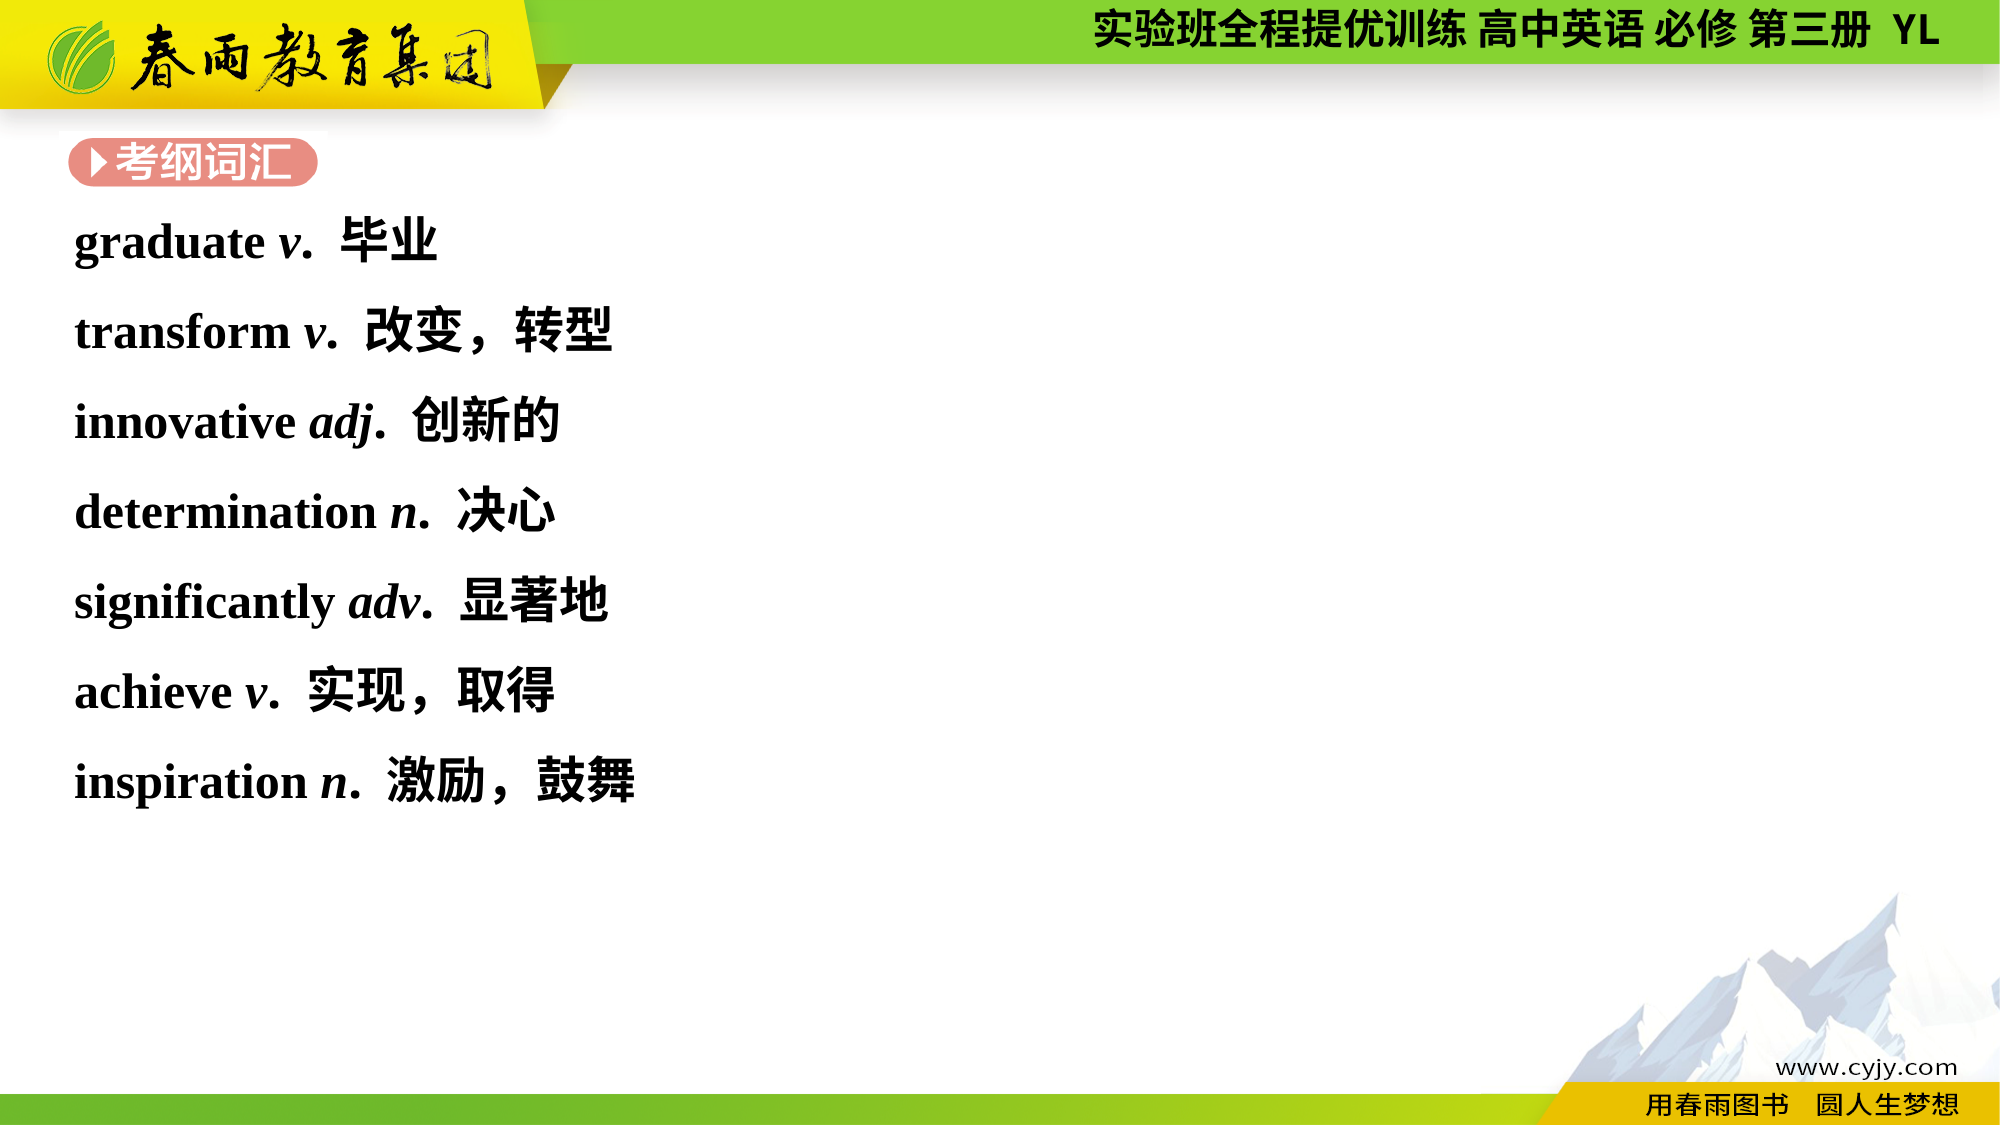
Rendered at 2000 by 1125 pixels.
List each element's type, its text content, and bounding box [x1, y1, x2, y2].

picture [0, 0, 2000, 1125]
list graduate v. 毕业 transform v. 改变，转型 innovative adj. 创新的 determination n. 决心 significantly adv. 显著地 achieve v. 实现，取得 inspiration n. 激励，鼓舞 [59, 171, 1944, 823]
